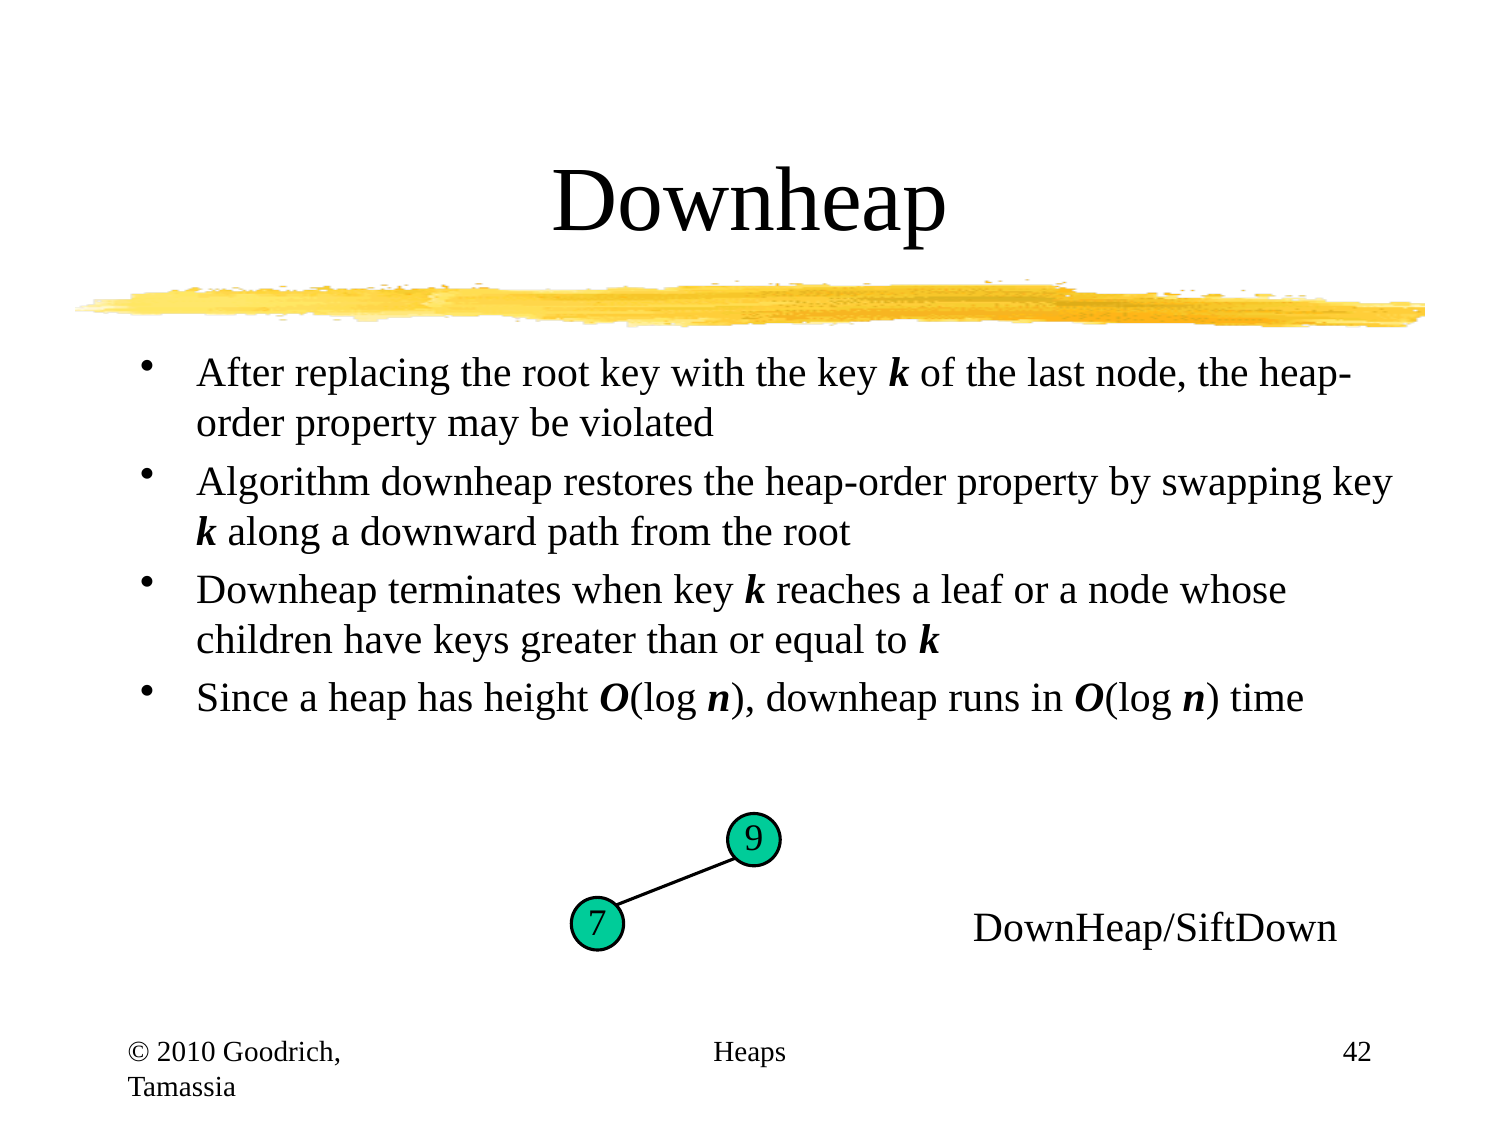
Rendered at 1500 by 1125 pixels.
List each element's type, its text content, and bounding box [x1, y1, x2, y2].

text_box 9 [727, 813, 781, 866]
slide_number © 2010 Goodrich, Tamassia [112, 1024, 426, 1101]
text_box DownHeap/SiftDown [958, 892, 1353, 958]
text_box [615, 859, 736, 905]
list After replacing the root key with the key k of the last node, the heap-order property may be violated Algorithm downheap restores the heap-order property by swapping key k along a downward path from the root Downheap terminates when key k reaches a leaf or a node whose children have keys greater than or equal to k Since a heap has height O(log n), downheap runs in O(log n) time [124, 337, 1438, 738]
title Downheap [112, 99, 1388, 288]
footer Heaps [512, 1024, 988, 1101]
picture [75, 274, 1425, 338]
text_box 7 [571, 897, 624, 951]
slide_number 42 [1074, 1024, 1388, 1101]
